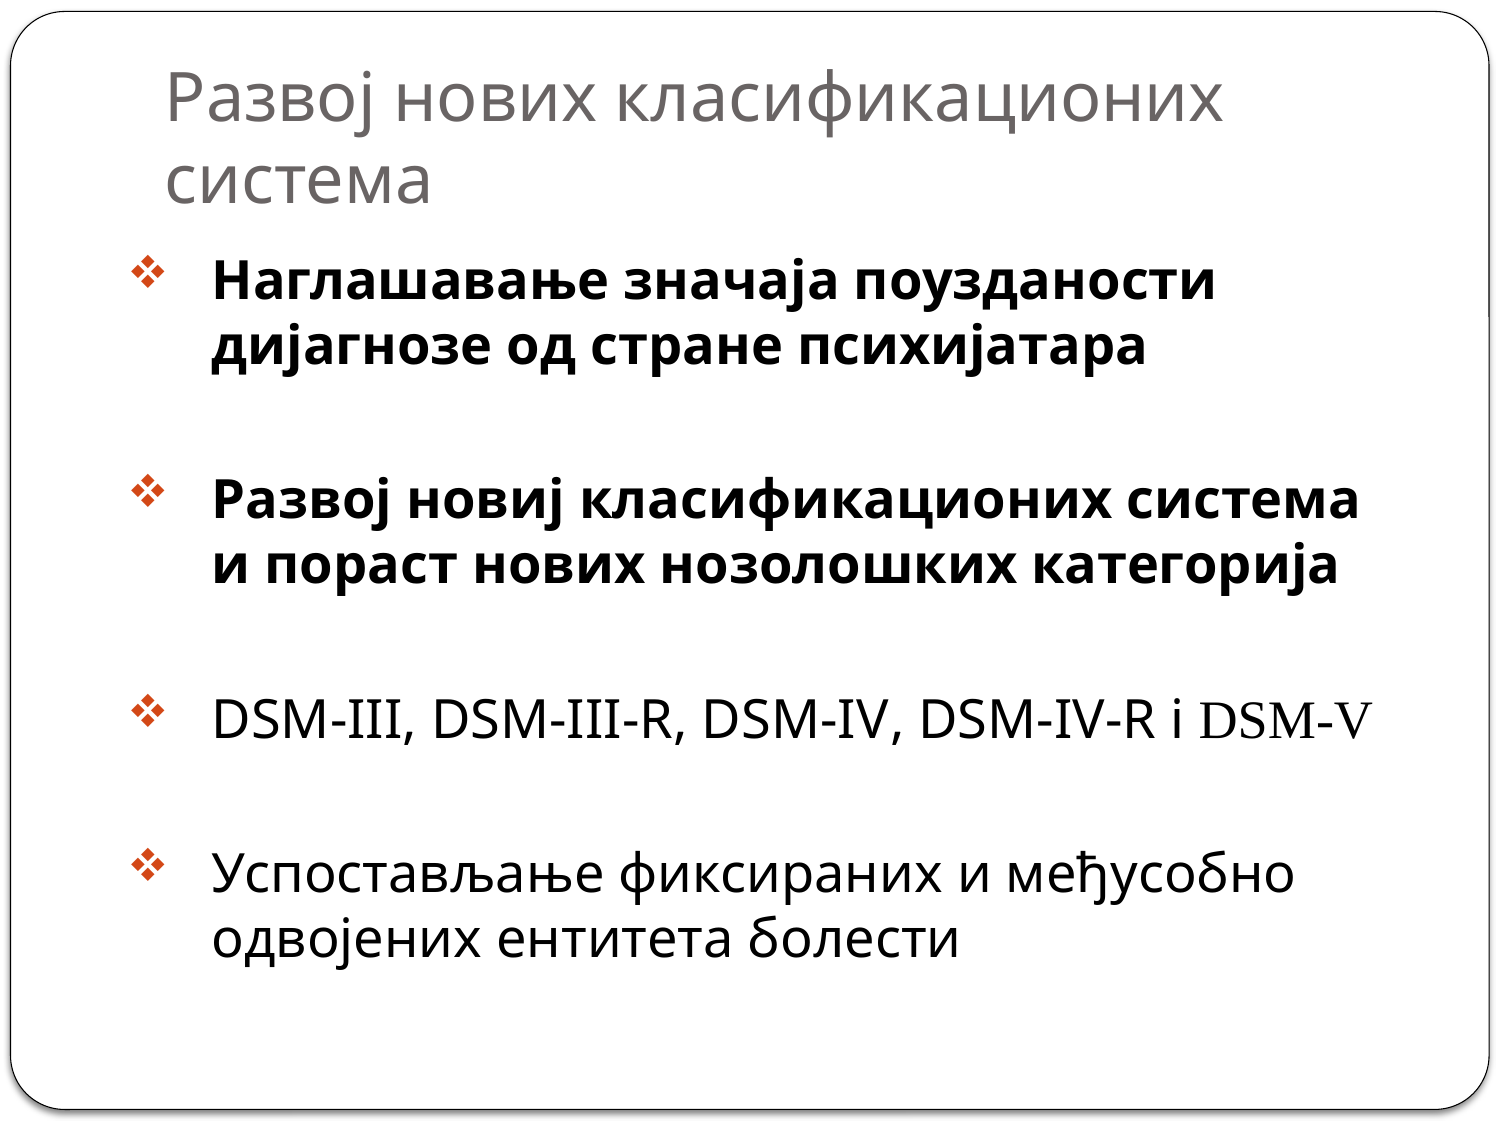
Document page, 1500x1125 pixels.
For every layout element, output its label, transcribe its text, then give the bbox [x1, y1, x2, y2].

title Развој нових класификационих система [150, 45, 1425, 233]
list Наглашавање значаја поузданости дијагнозе од стране психијатара Развој новиј класификационих система и пораст нових нозолошких категорија DSM-III, DSM-III-R, DSM-IV, DSM-IV-R i DSM-V Успостављање фиксираних и међусобно одвојених ентитета болести [112, 237, 1425, 988]
